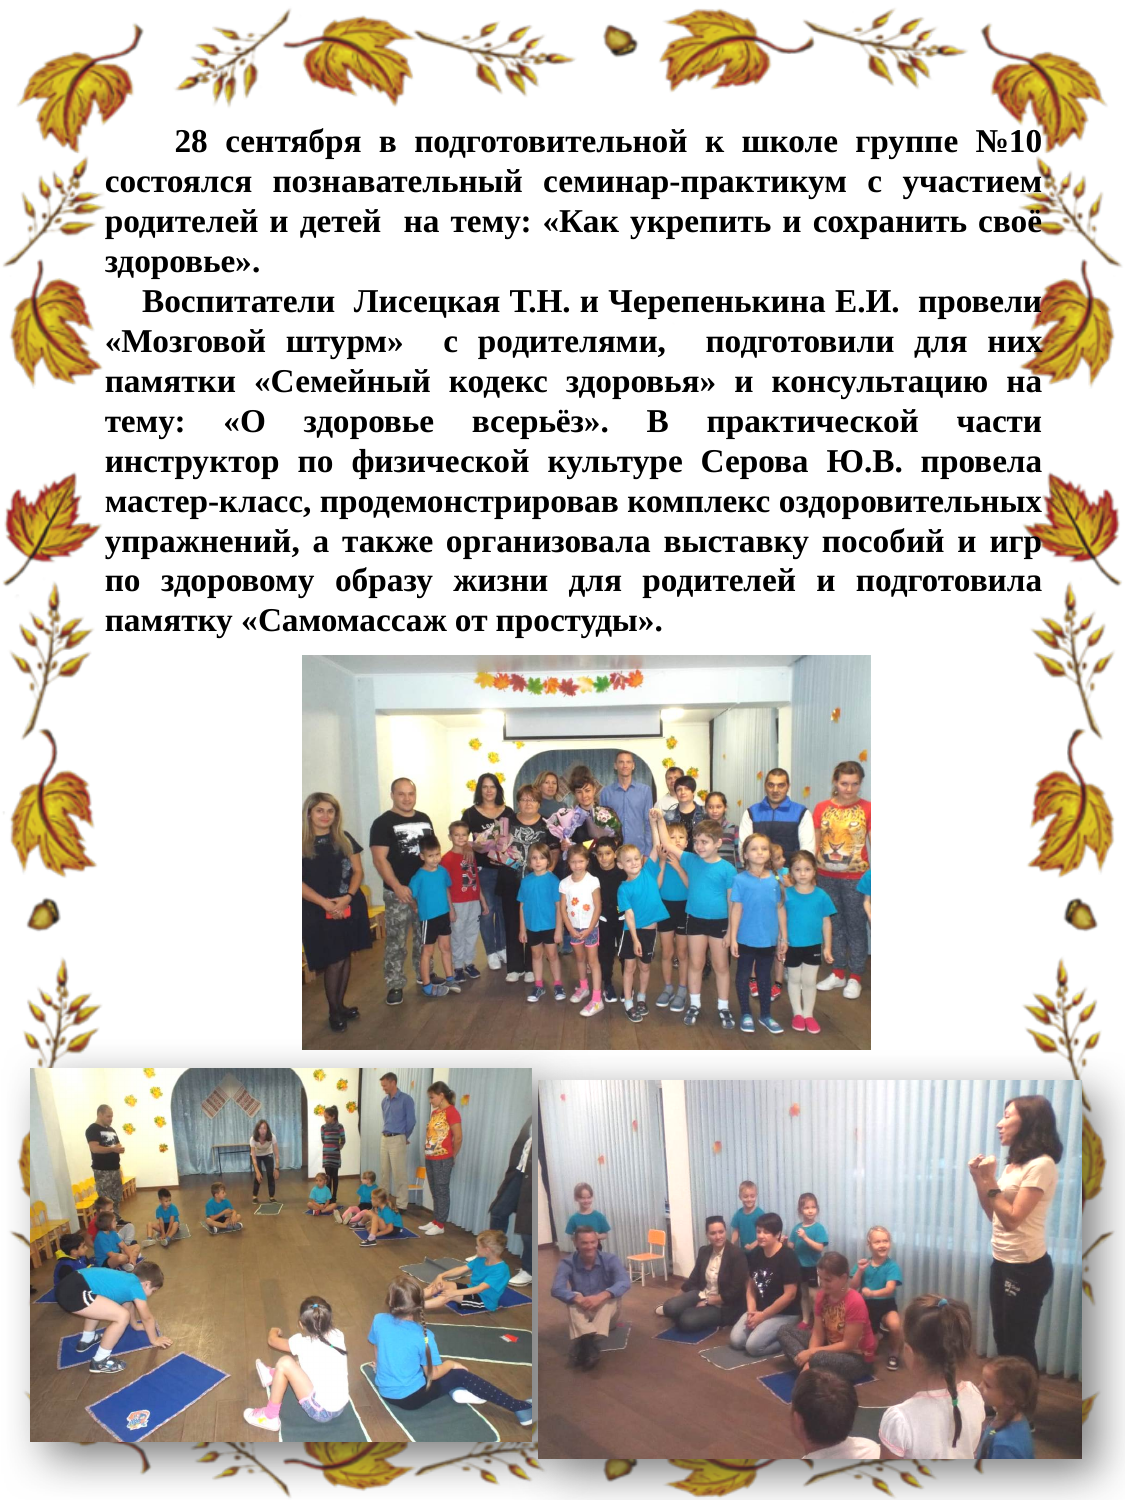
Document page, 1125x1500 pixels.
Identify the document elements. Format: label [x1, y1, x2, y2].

text_box [0, 0, 1125, 1500]
